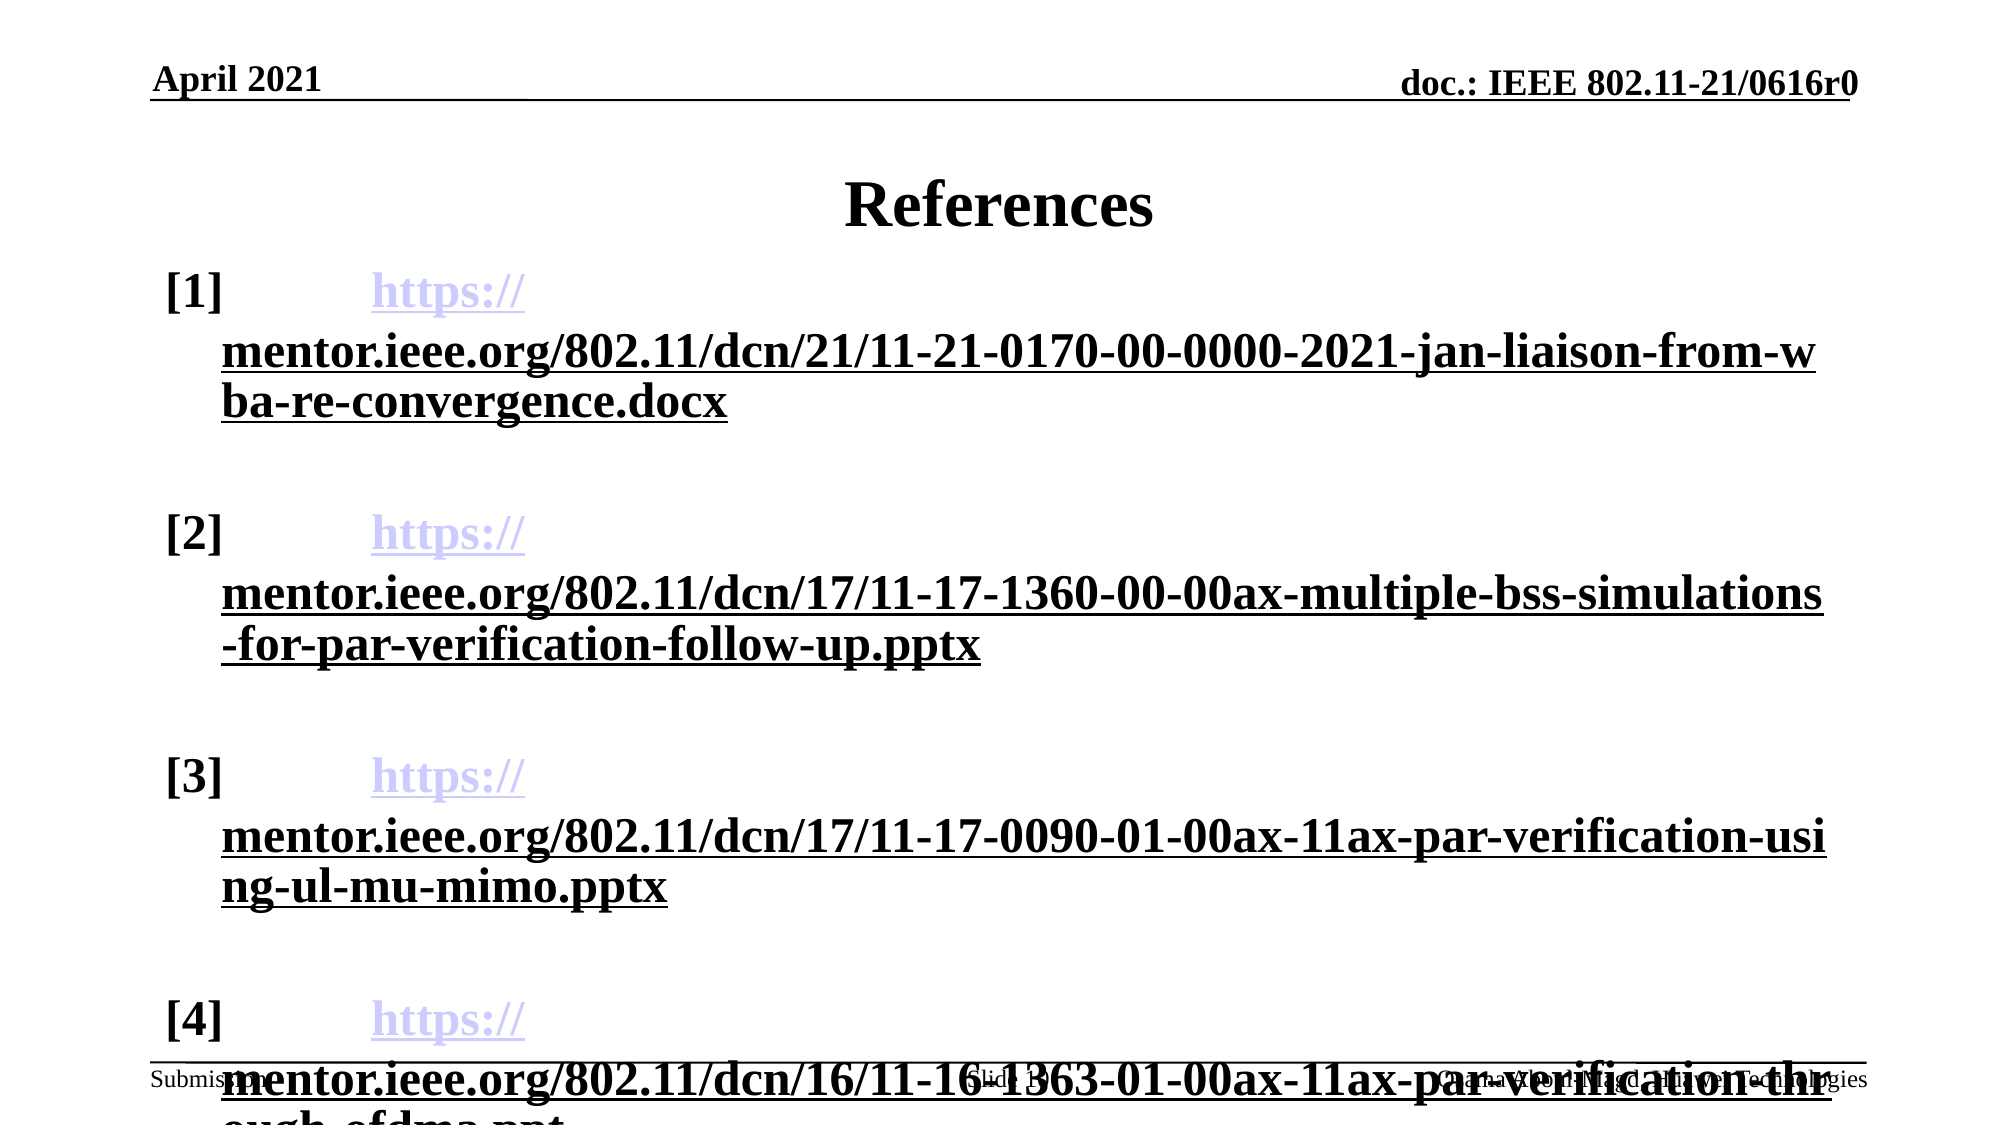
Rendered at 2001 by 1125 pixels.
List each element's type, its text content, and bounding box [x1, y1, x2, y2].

footer Osama Aboul-Magd, Huawei Technologies [1171, 1061, 1869, 1093]
list [1] https://mentor.ieee.org/802.11/dcn/21/11-21-0170-00-0000-2021-jan-liaison-from-wba-re-convergence.docx [2] https://mentor.ieee.org/802.11/dcn/17/11-17-1360-00-00ax-multiple-bss-simulations-for-par-verification-follow-up.pptx [3] https://mentor.ieee.org/802.11/dcn/17/11-17-0090-01-00ax-11ax-par-verification-using-ul-mu-mimo.pptx [4] https://mentor.ieee.org/802.11/dcn/16/11-16-1363-01-00ax-11ax-par-verification-through-ofdma.ppt [5] https://mentor.ieee.org/802.11/dcn/16/11-16-1198-03-00ax-preliminary-11ax-par-verification.pptx [6] https://mentor.ieee.org/802.11/dcn/15/11-15-1109-01-00ax-obss-nav-and-pd-threshold-rule-for-spatial-reuse.pptx [149, 249, 1850, 925]
slide_number Slide 10 [950, 1061, 1067, 1123]
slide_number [152, 54, 563, 100]
title References [149, 112, 1850, 249]
